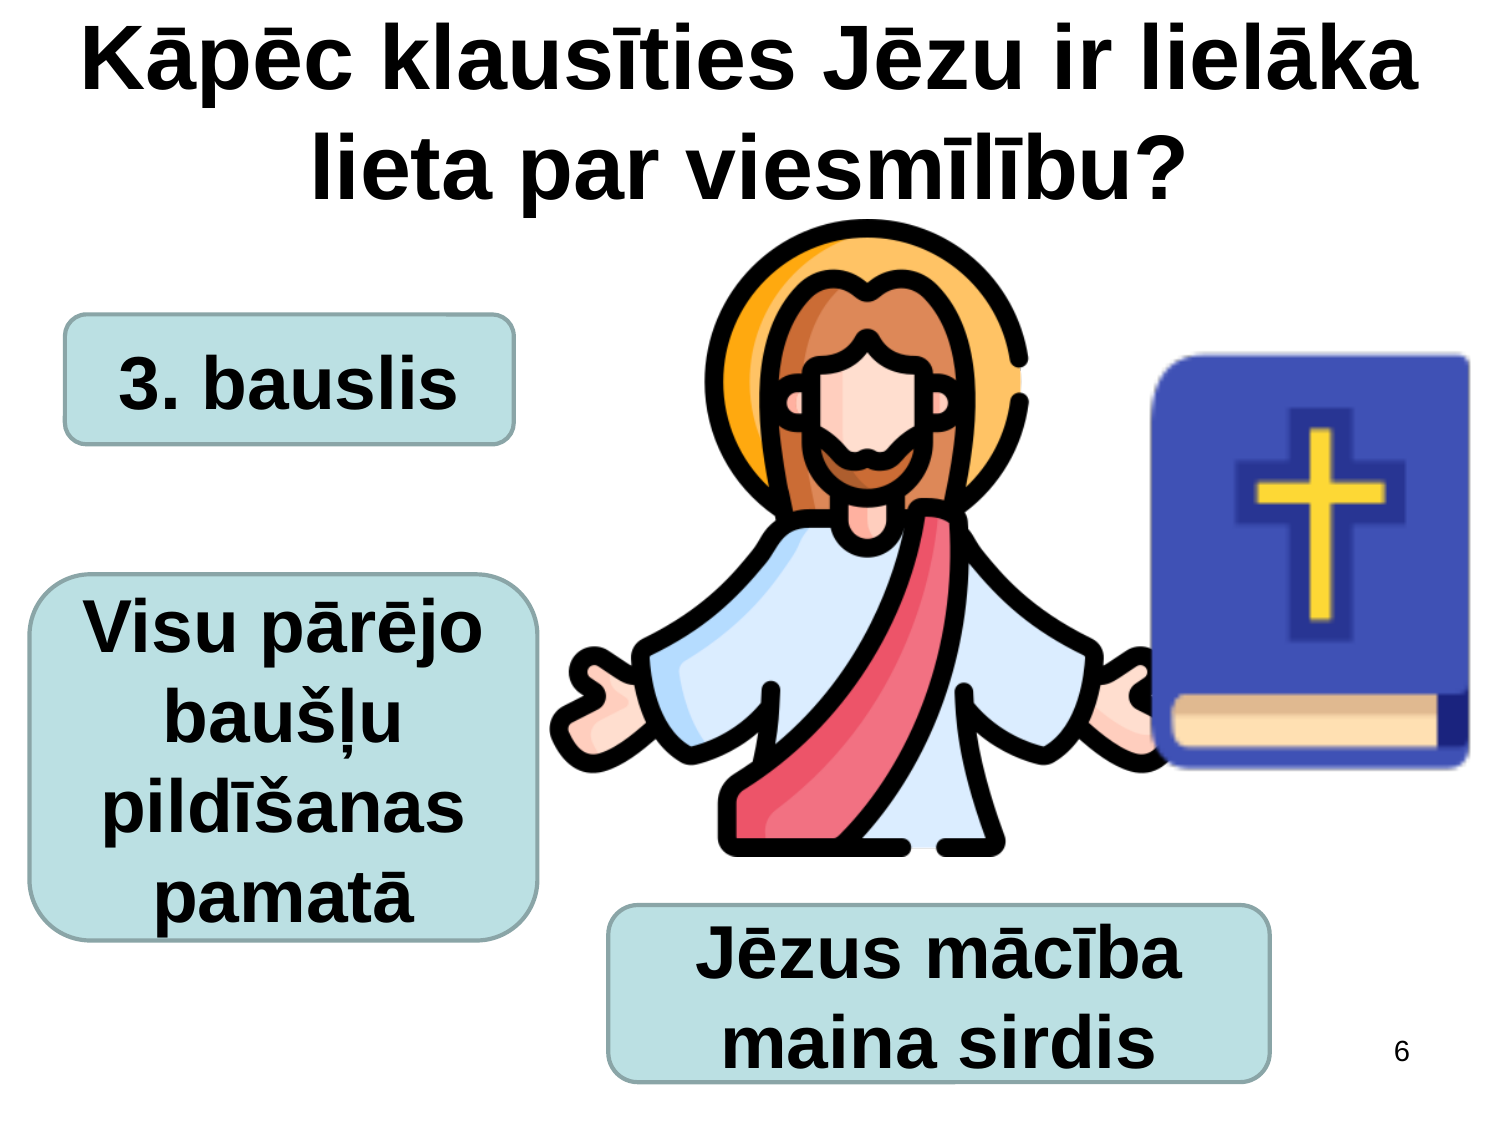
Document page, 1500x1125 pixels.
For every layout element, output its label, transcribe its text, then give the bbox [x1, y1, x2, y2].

title Kāpēc klausīties Jēzu ir lielāka lieta par viesmīlību? [0, 55, 1500, 162]
picture [548, 219, 1500, 857]
text_box Visu pārējo baušļu pildīšanas pamatā [27, 572, 540, 943]
text_box 3. bauslis [62, 312, 516, 447]
text_box Jēzus mācība maina sirdis [606, 902, 1272, 1085]
slide_number 6 [1074, 1024, 1426, 1103]
